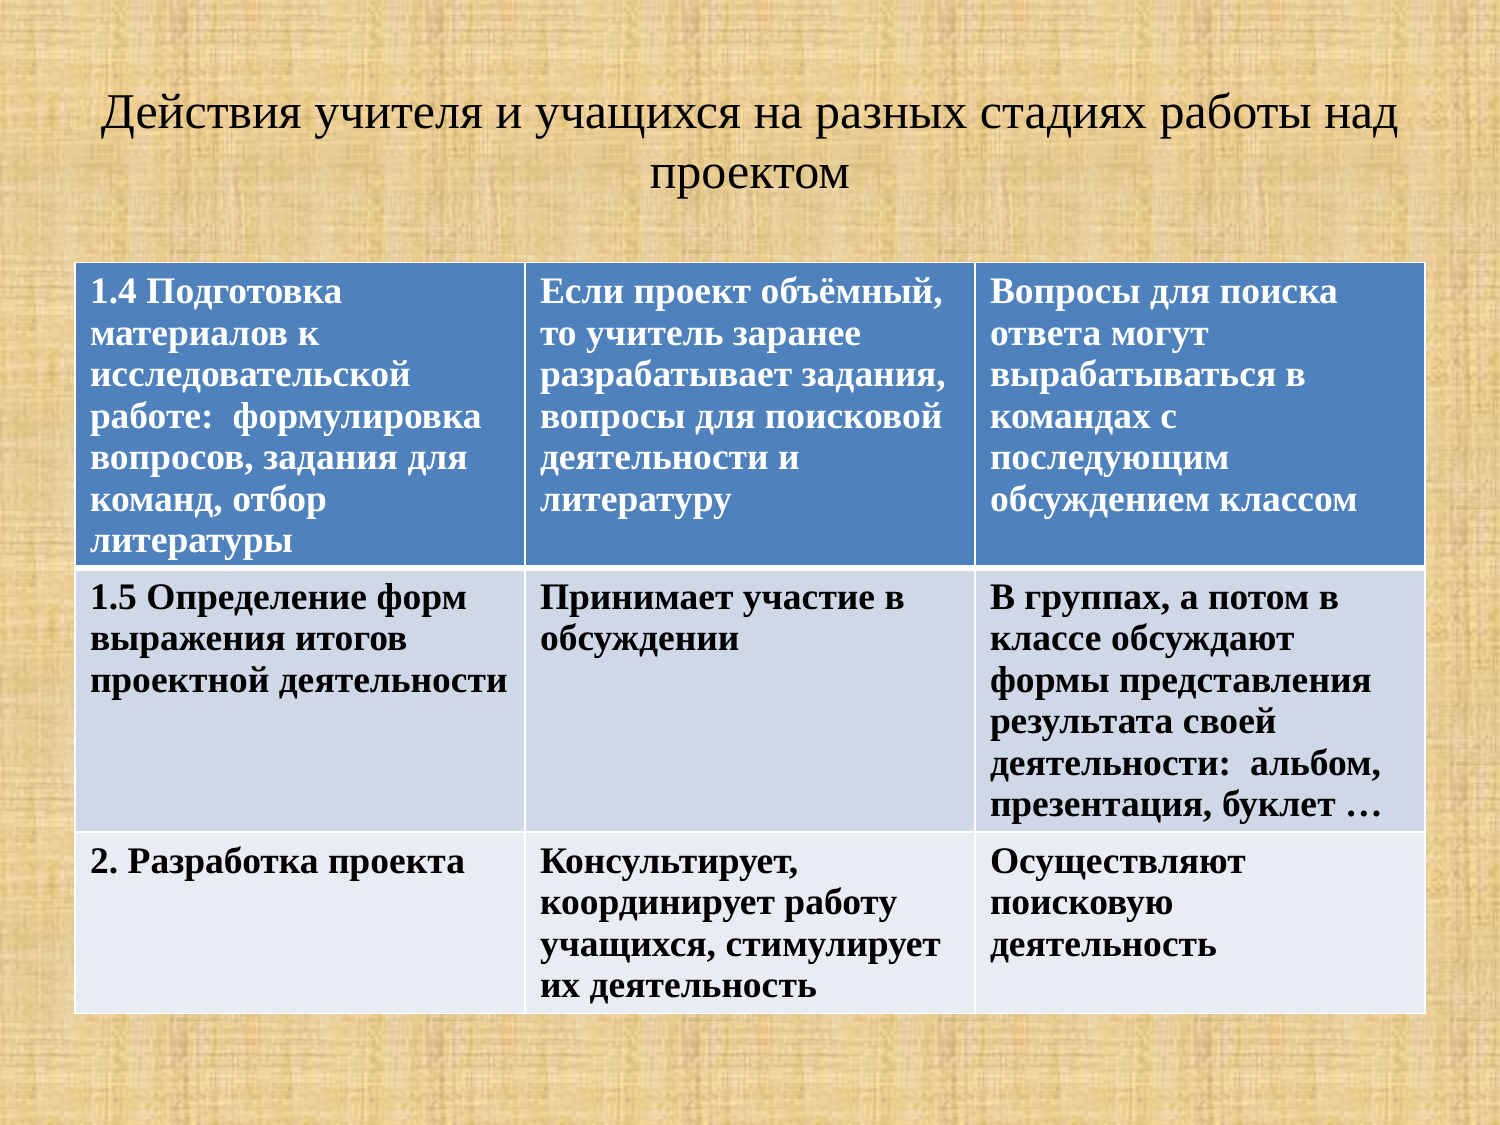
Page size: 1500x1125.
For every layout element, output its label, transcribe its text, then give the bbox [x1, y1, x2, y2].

table_cell В группах, а потом в классе обсуждают формы представления результата своей деятельности: альбом, презентация, буклет … [976, 571, 1424, 831]
table_header Если проект объёмный, то учитель заранее разрабатывает задания, вопросы для поисковой деятельности и литературу [526, 263, 974, 565]
table_cell Консультирует, координирует работу учащихся, стимулирует их деятельность [526, 833, 974, 1013]
table_cell Осуществляют поисковую деятельность [976, 833, 1424, 1013]
table_header Вопросы для поиска ответа могут вырабатываться в командах с последующим обсуждением классом [976, 263, 1424, 565]
table_header 1.4 Подготовка материалов к исследовательской работе: формулировка вопросов, задания для команд, отбор литературы [76, 263, 524, 565]
picture [0, 0, 1500, 1125]
title Действия учителя и учащихся на разных стадиях работы над проектом [75, 45, 1425, 233]
table_cell Принимает участие в обсуждении [526, 571, 974, 831]
table_cell 2. Разработка проекта [76, 833, 524, 1013]
table_cell 1.5 Определение форм выражения итогов проектной деятельности [76, 571, 524, 831]
